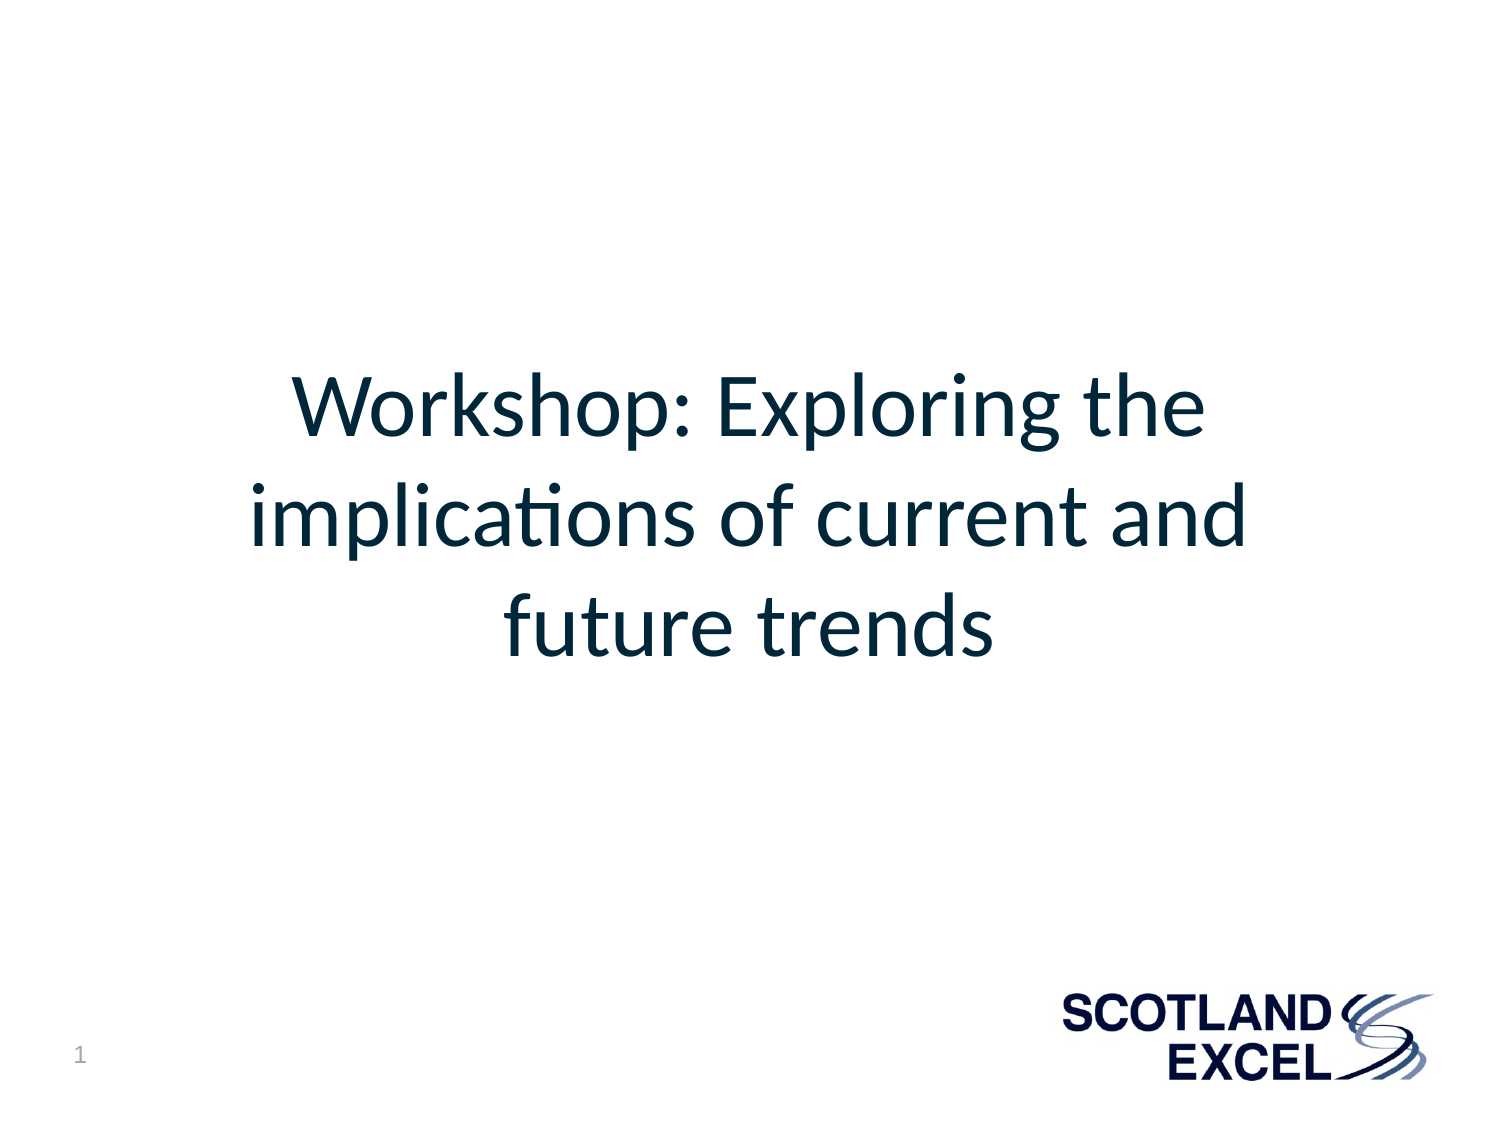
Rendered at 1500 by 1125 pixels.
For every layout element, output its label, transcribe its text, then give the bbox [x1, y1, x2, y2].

picture [1033, 964, 1459, 1103]
title Workshop: Exploring the implications of current and future trends [112, 314, 1388, 706]
